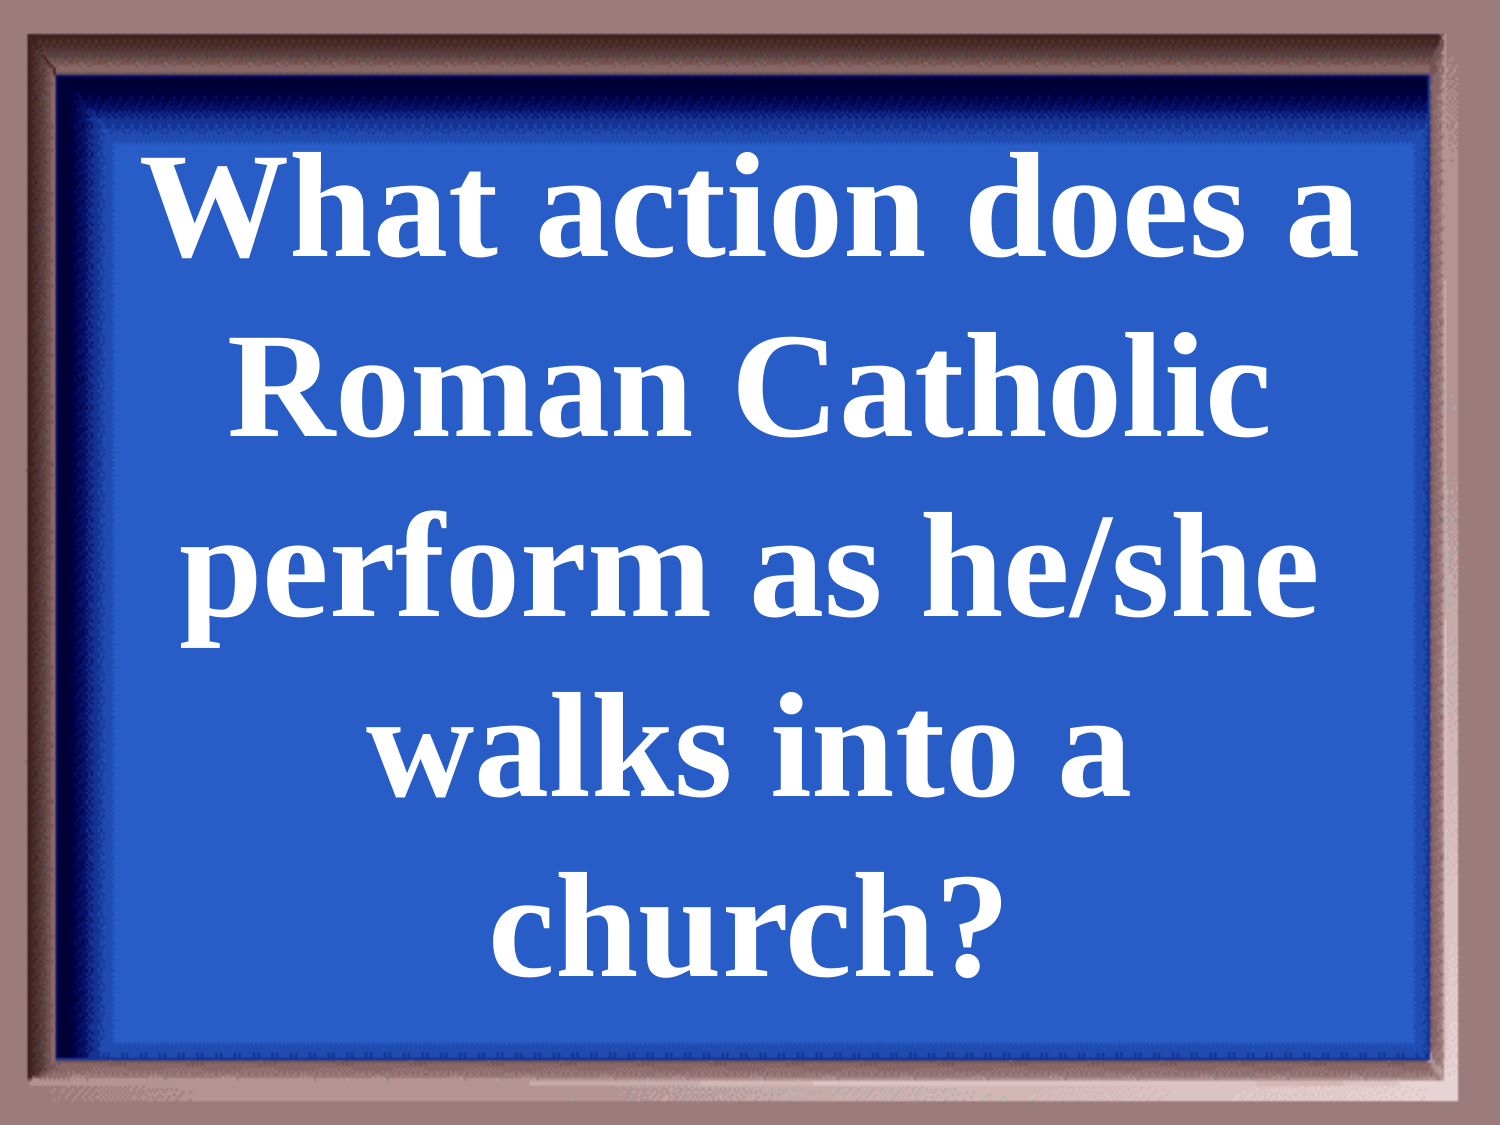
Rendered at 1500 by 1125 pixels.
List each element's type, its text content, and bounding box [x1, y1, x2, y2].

picture [0, 0, 1500, 1125]
title What action does a Roman Catholic perform as he/she walks into a church? [112, 462, 1388, 650]
